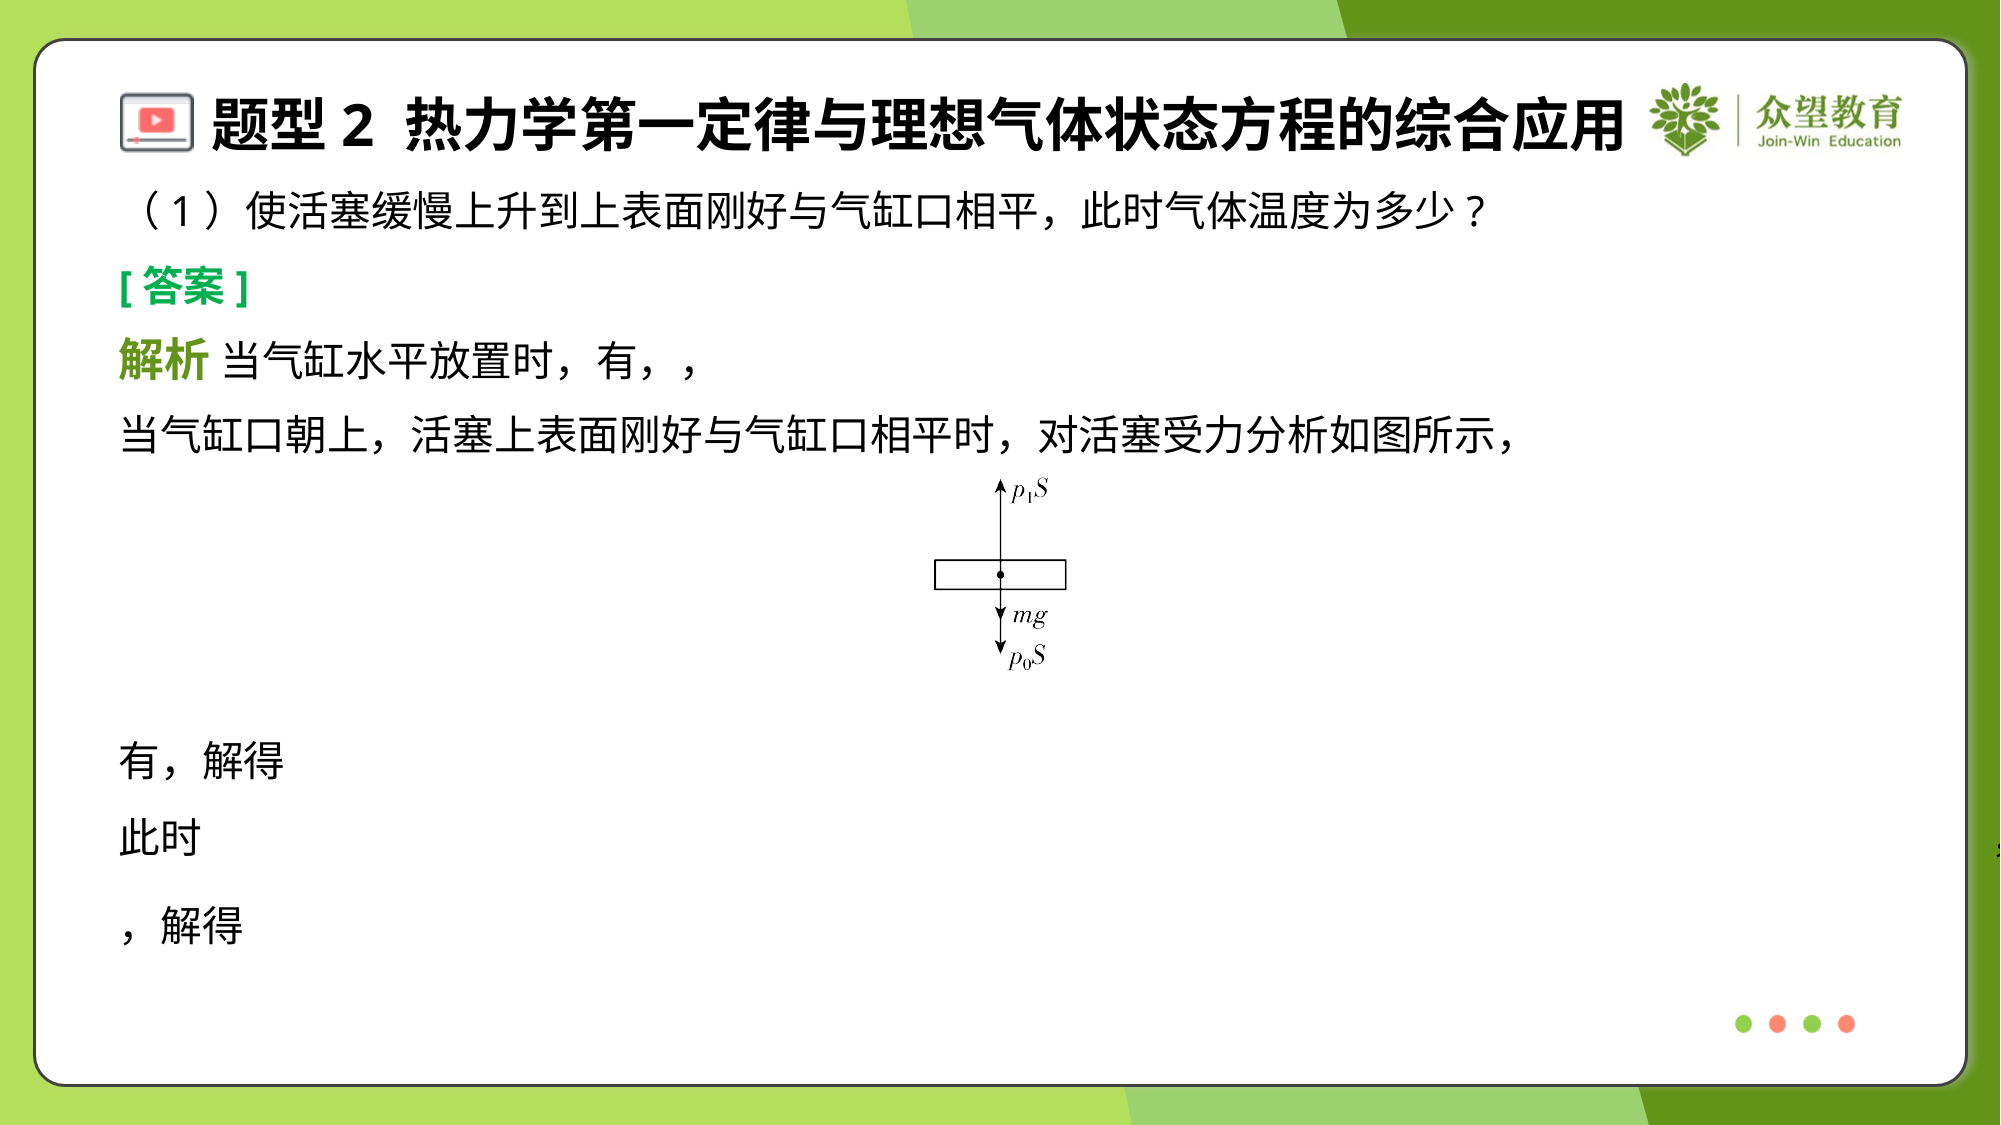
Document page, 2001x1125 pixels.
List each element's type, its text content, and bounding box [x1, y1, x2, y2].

text_box （1）使活塞缓慢上升到上表面刚好与气缸口相平，此时气体温度为多少? [118, 159, 1883, 227]
picture [0, 0, 2000, 1125]
